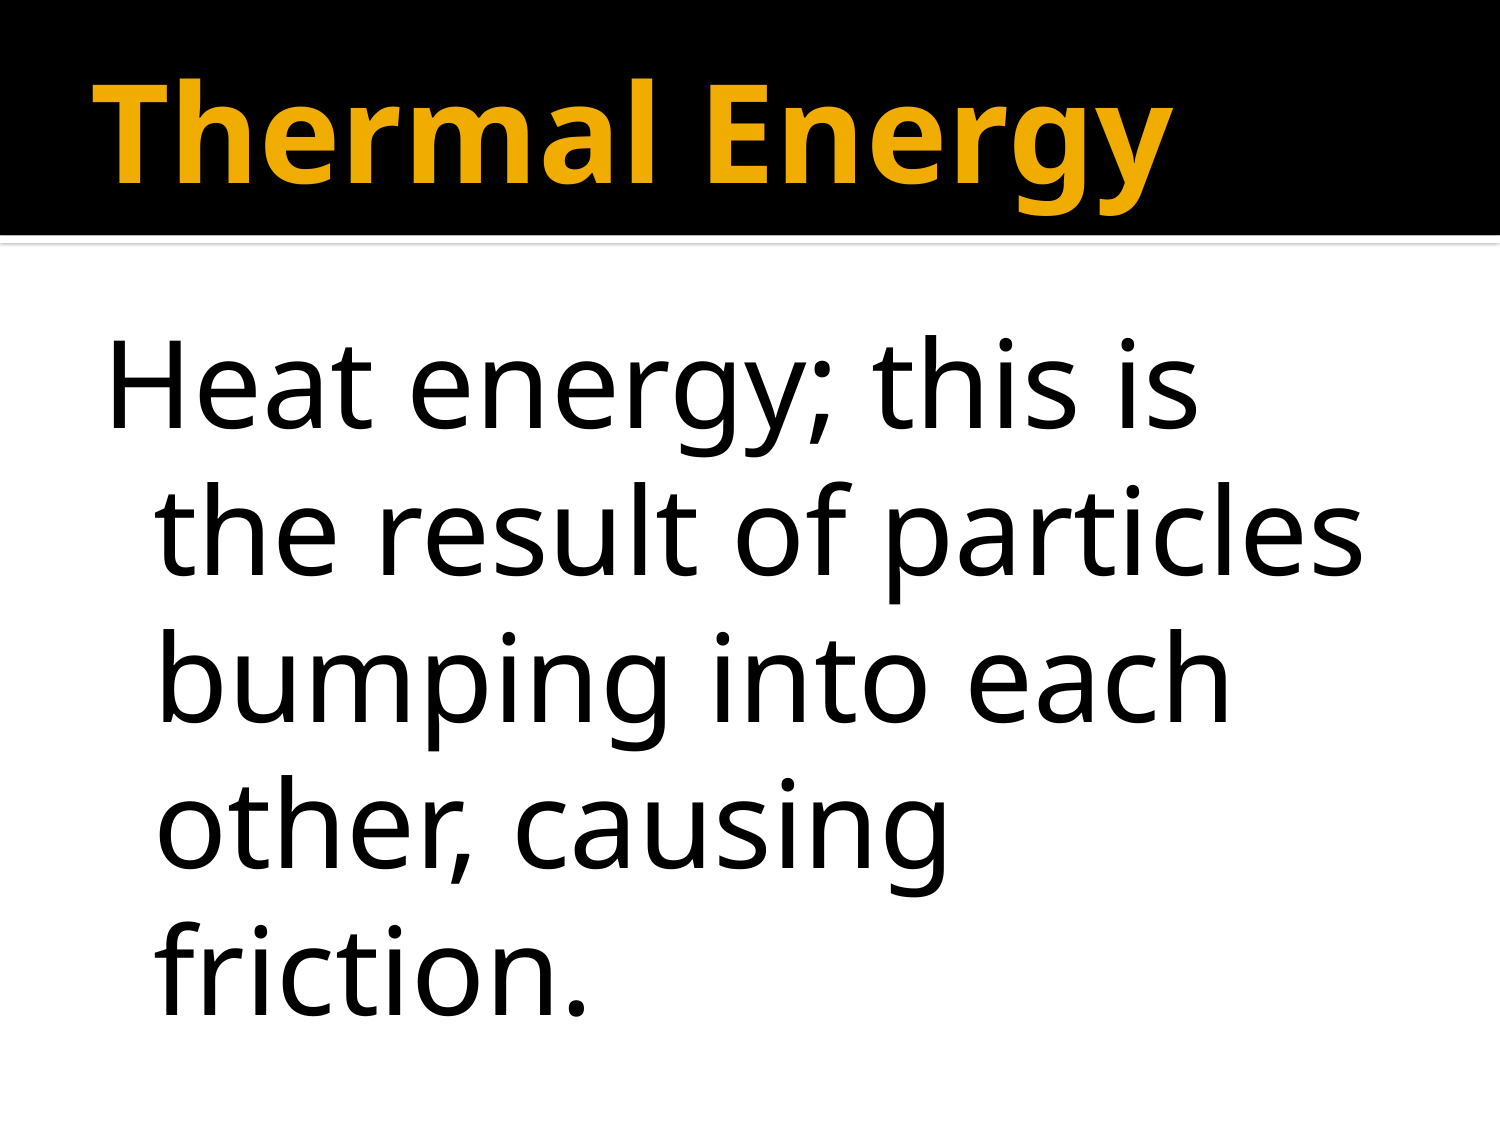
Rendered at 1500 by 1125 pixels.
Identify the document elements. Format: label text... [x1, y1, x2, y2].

title Thermal Energy [75, 25, 1425, 231]
list Heat energy; this is the result of particles bumping into each other, causing friction. [75, 291, 1425, 1050]
